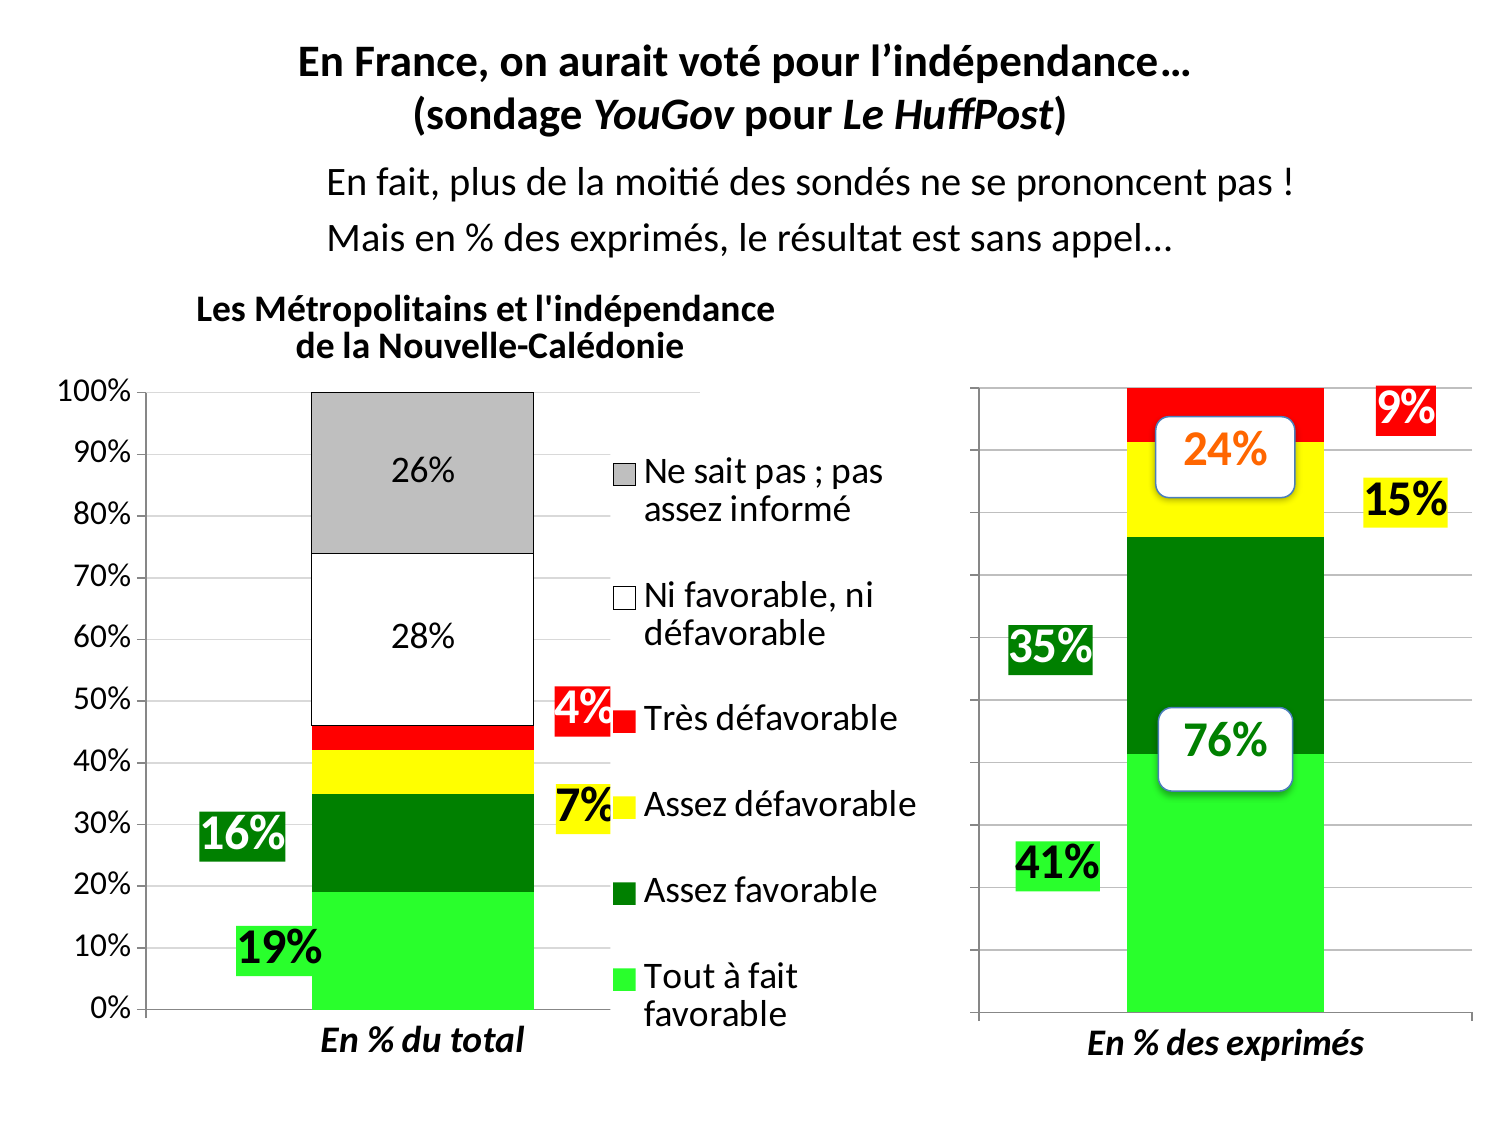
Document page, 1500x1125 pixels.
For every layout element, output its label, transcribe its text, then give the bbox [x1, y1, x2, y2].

title En France, on aurait voté pour l’indépendance… (sondage YouGov pour Le HuffPost) [75, 22, 1425, 147]
chart [958, 281, 1474, 1086]
chart [19, 281, 942, 1086]
list En fait, plus de la moitié des sondés ne se prononcent pas ! Mais en % des exprimés, le résultat est sans appel… [311, 147, 1341, 282]
